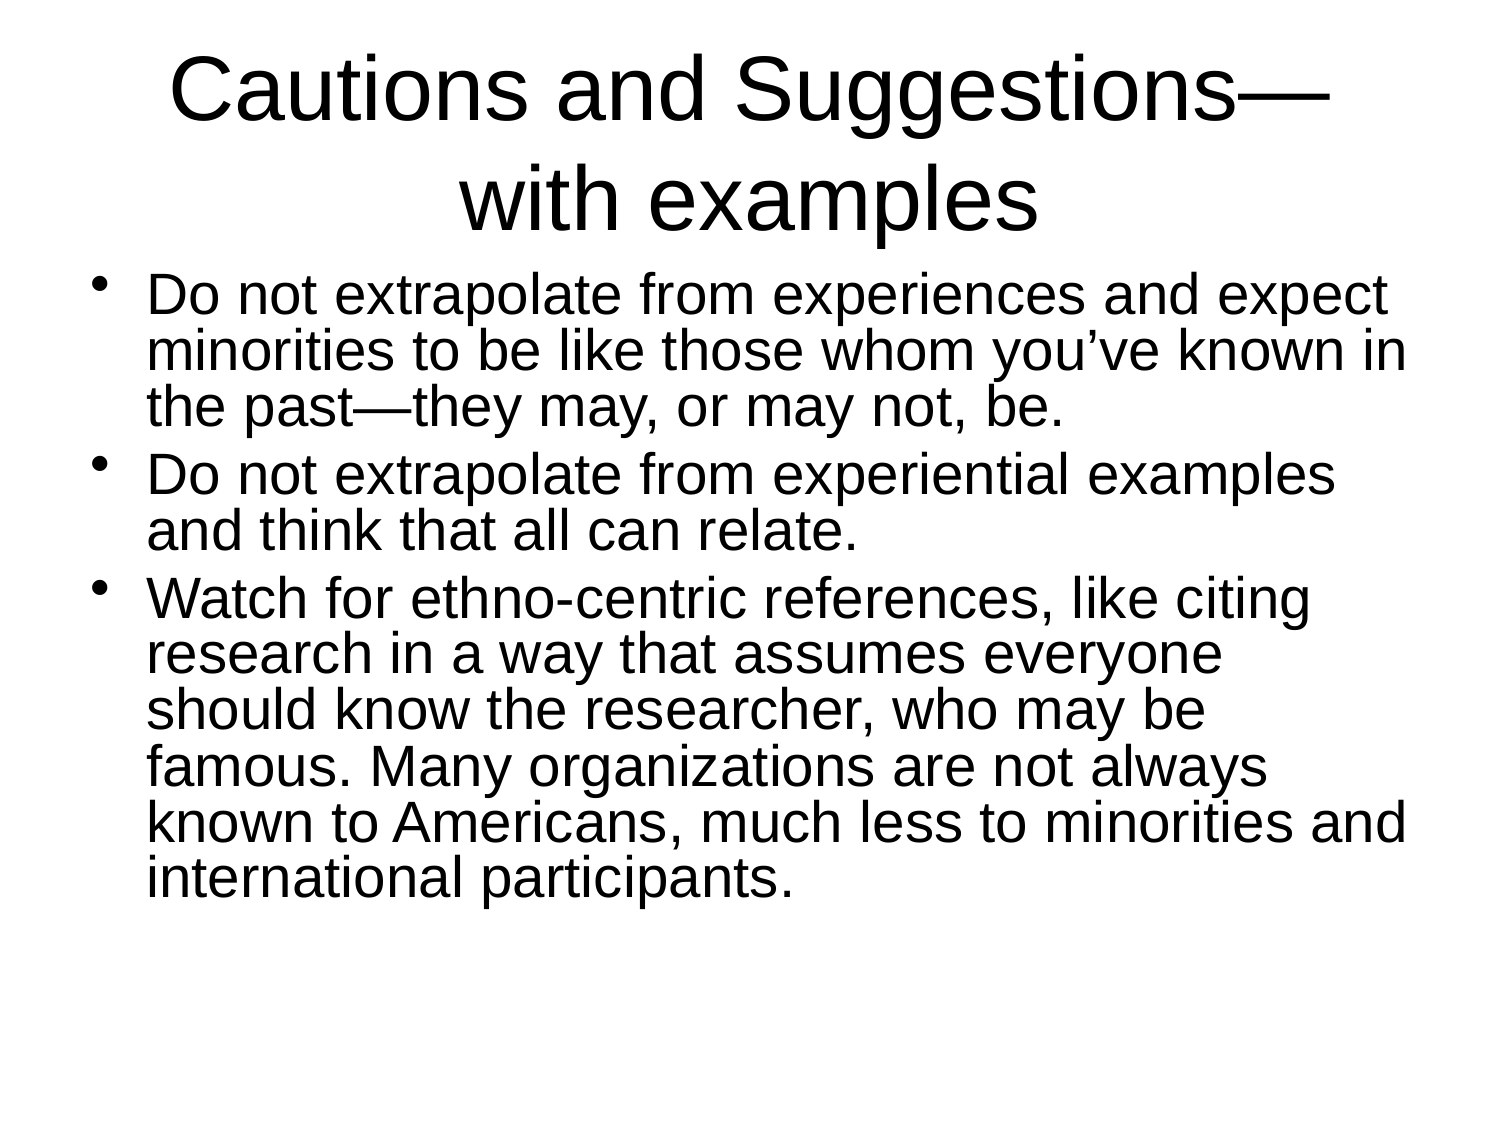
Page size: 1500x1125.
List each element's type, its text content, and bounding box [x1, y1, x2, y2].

list Do not extrapolate from experiences and expect minorities to be like those whom you’ve known in the past—they may, or may not, be. Do not extrapolate from experiential examples and think that all can relate. Watch for ethno-centric references, like citing research in a way that assumes everyone should know the researcher, who may be famous. Many organizations are not always known to Americans, much less to minorities and international participants. [74, 262, 1426, 1006]
title Cautions and Suggestions—with examples [74, 44, 1426, 233]
